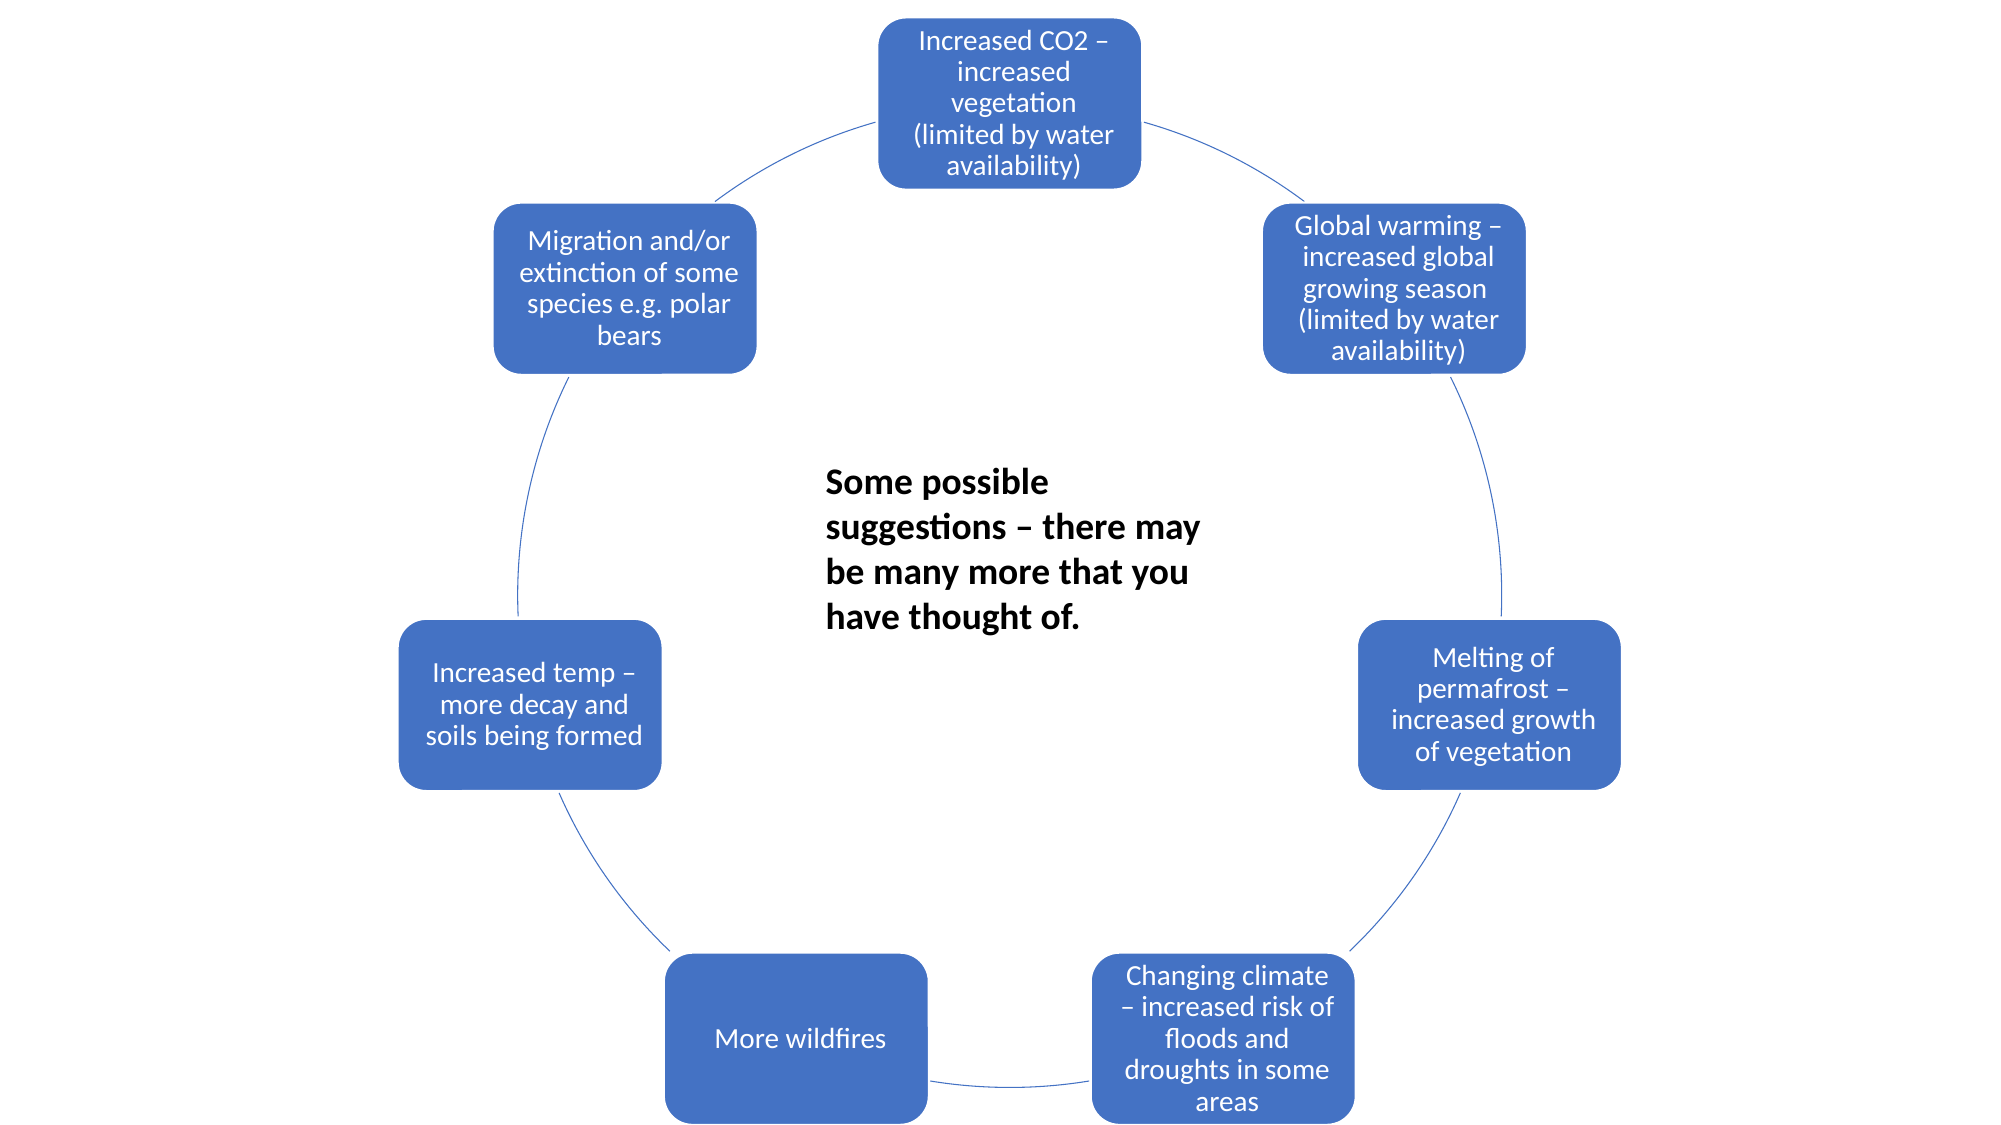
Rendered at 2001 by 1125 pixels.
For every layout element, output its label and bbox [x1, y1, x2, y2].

text_box [182, 17, 1837, 1125]
